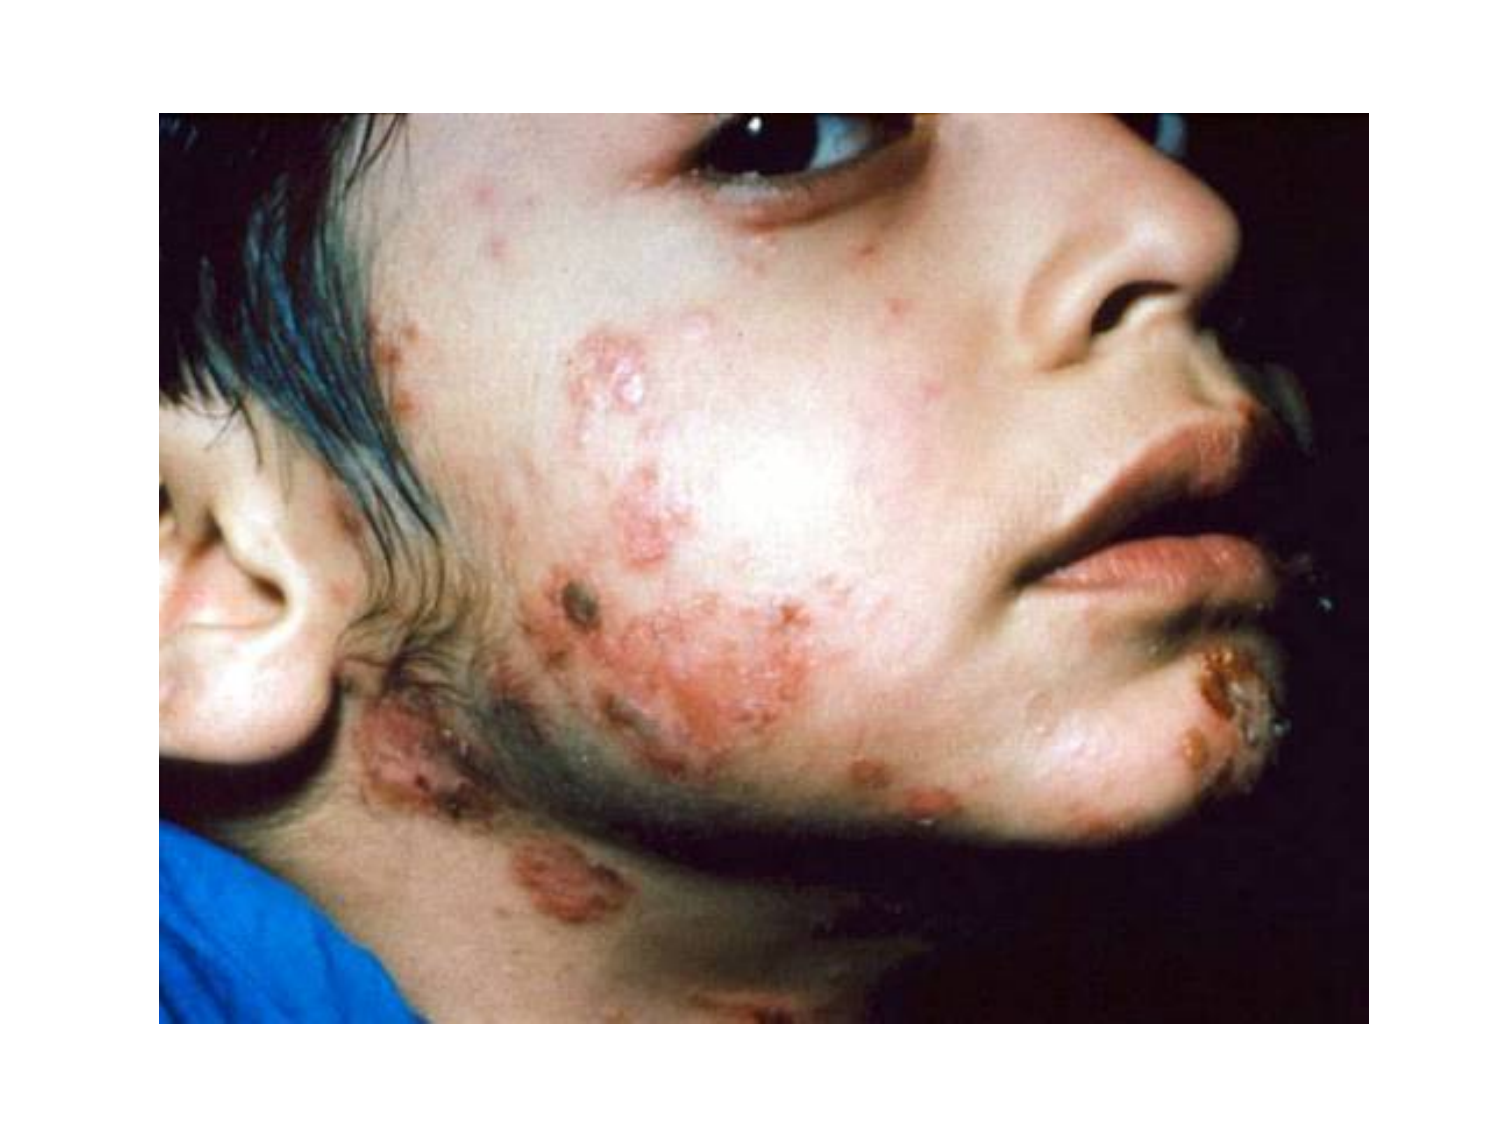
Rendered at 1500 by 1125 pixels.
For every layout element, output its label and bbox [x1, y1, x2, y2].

list [159, 113, 1370, 1024]
